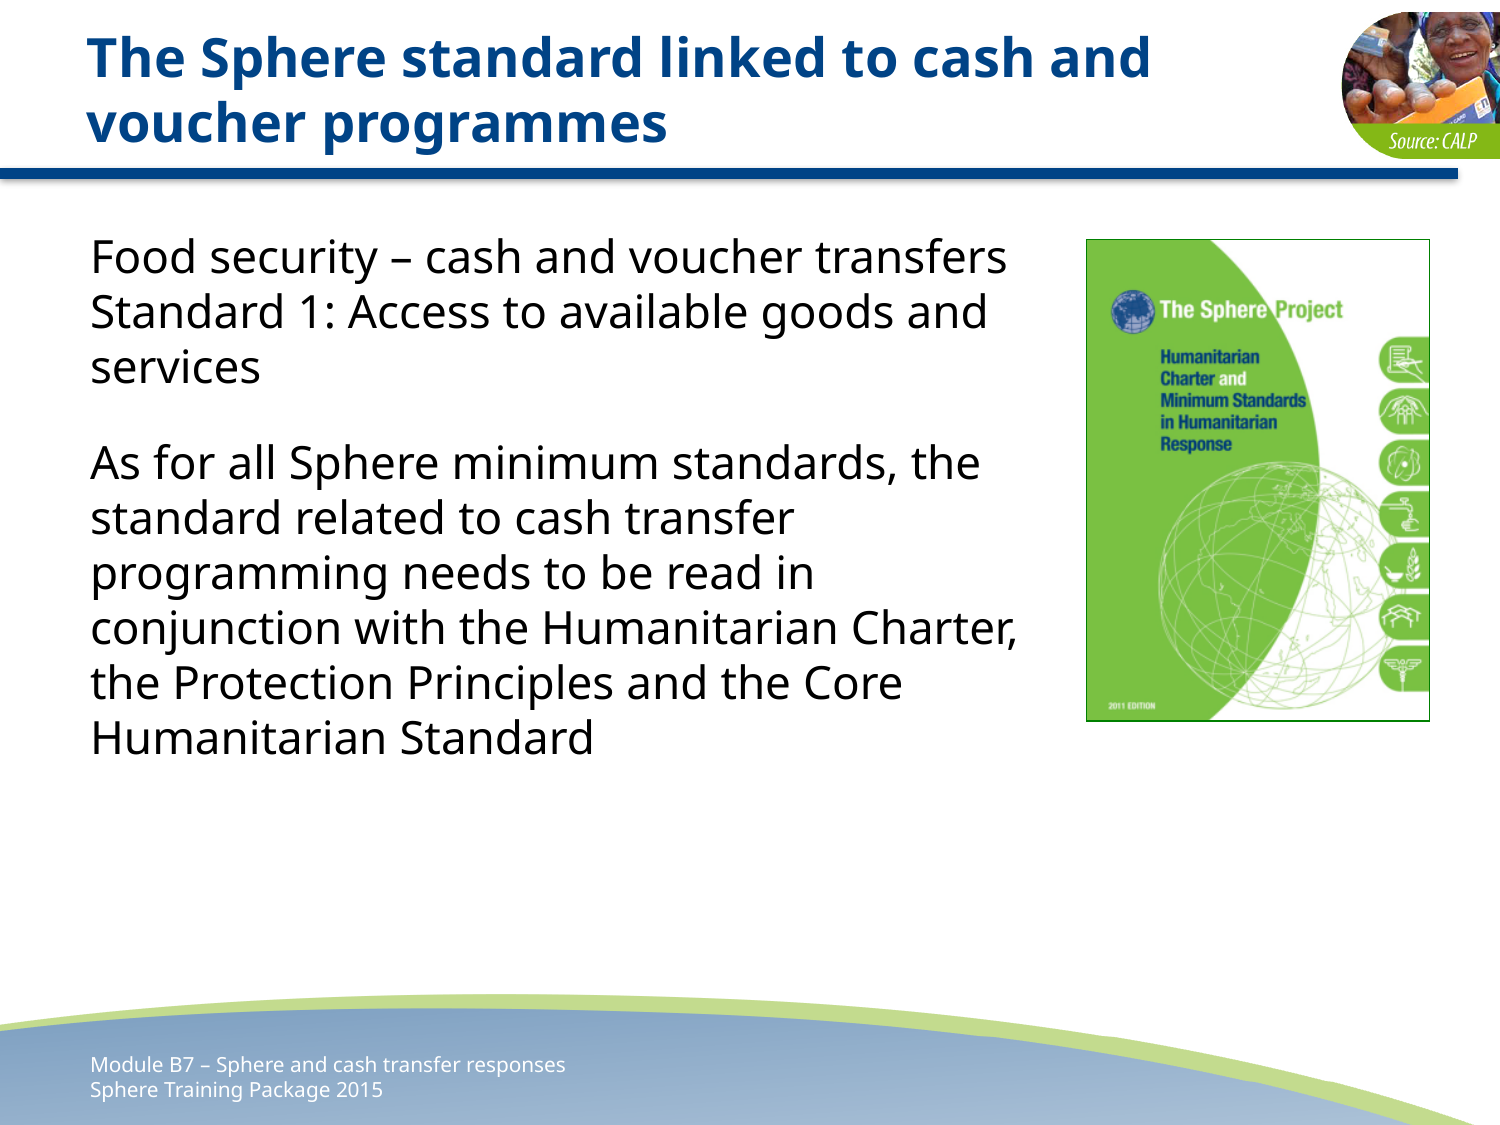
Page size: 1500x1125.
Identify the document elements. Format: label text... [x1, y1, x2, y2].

picture [0, 992, 1500, 1125]
picture [1087, 240, 1430, 721]
title The Sphere standard linked to cash and voucher programmes [75, 0, 1335, 178]
footer Module B7 – Sphere and cash transfer responses Sphere Training Package 2015 [75, 1046, 1072, 1107]
picture [1335, 12, 1500, 159]
list Food security – cash and voucher transfers Standard 1: Access to available goods and services As for all Sphere minimum standards, the standard related to cash transfer programming needs to be read in conjunction with the Humanitarian Charter, the Protection Principles and the Core Humanitarian Standard [75, 219, 1059, 1005]
